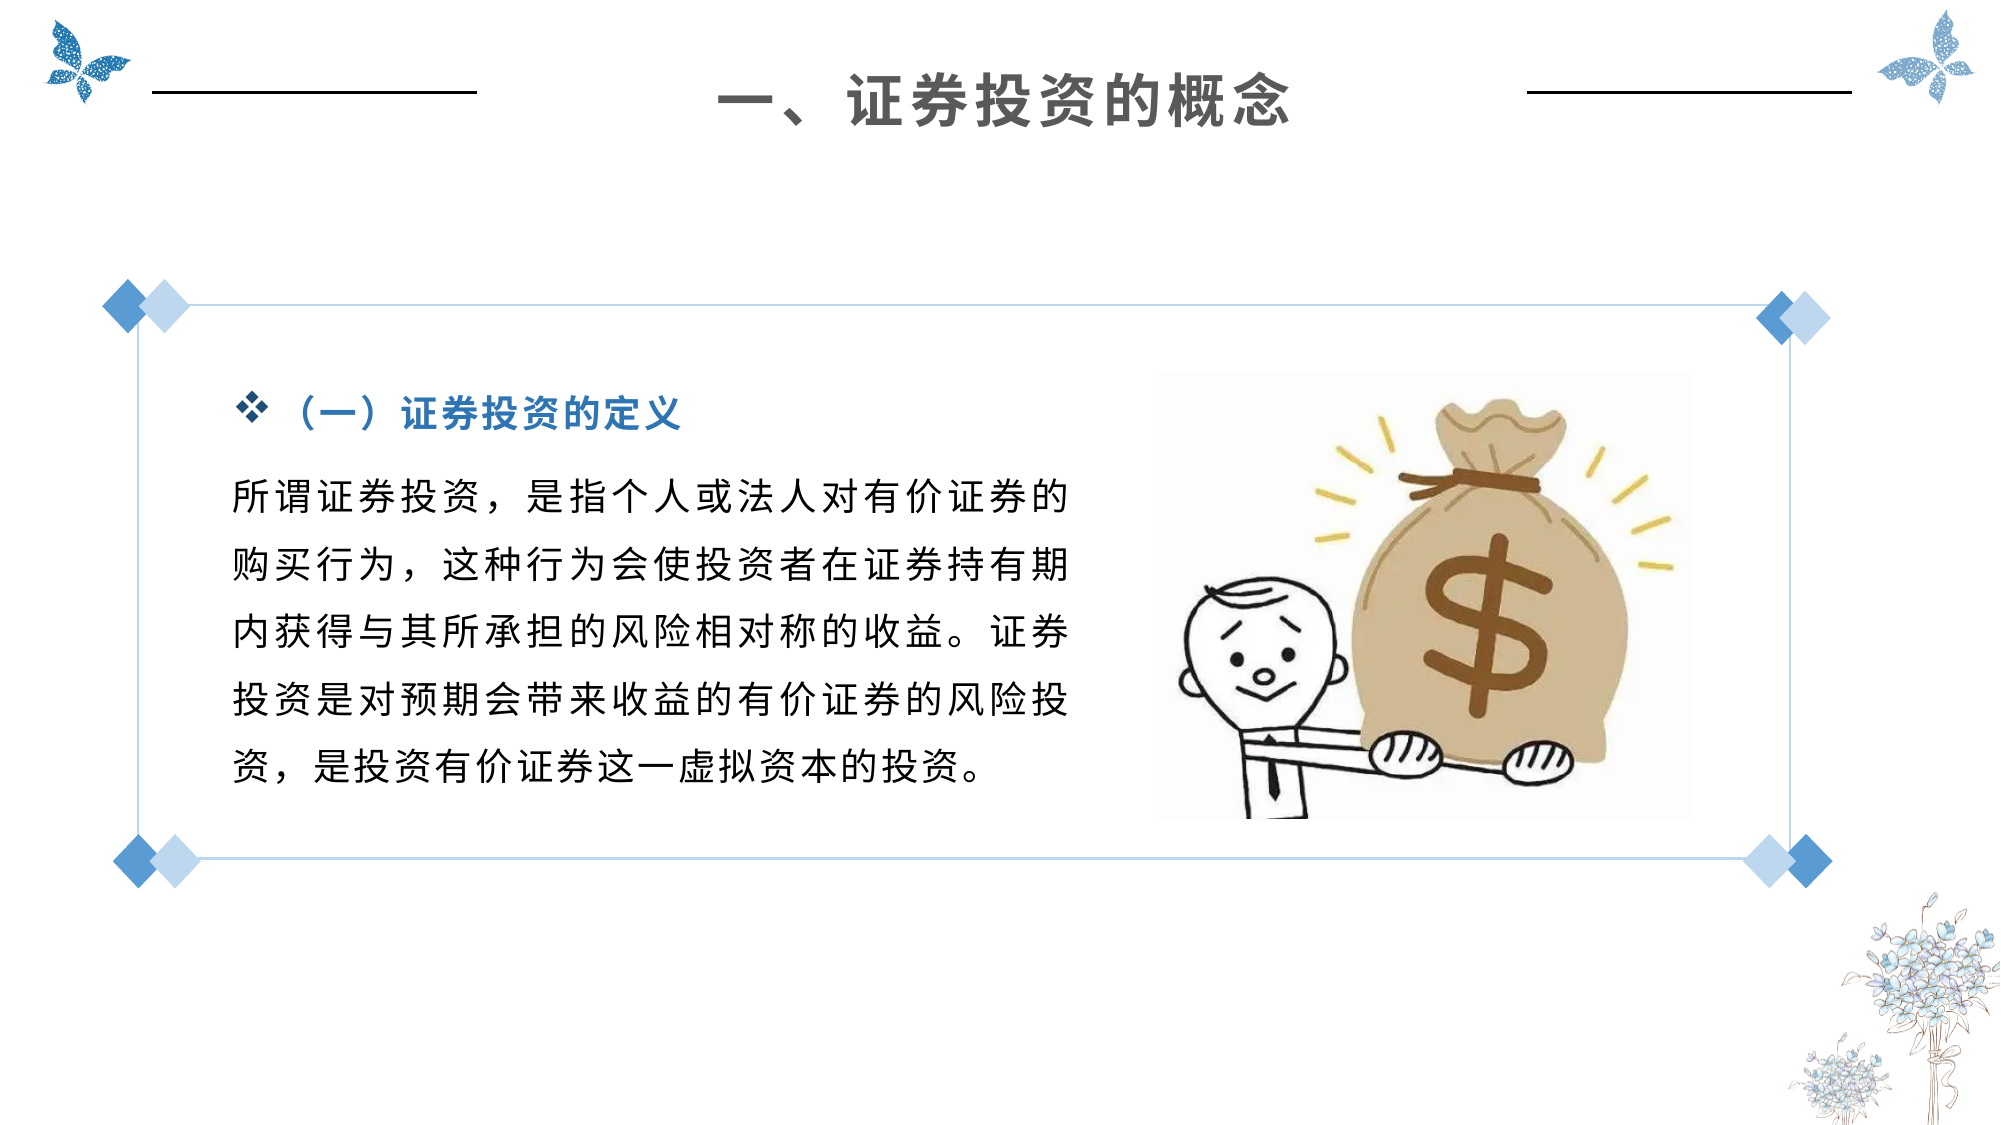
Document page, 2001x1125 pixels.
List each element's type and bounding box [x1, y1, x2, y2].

text_box [151, 55, 1852, 142]
picture [1788, 892, 2000, 1125]
text_box [102, 278, 1833, 889]
picture [1153, 373, 1693, 819]
